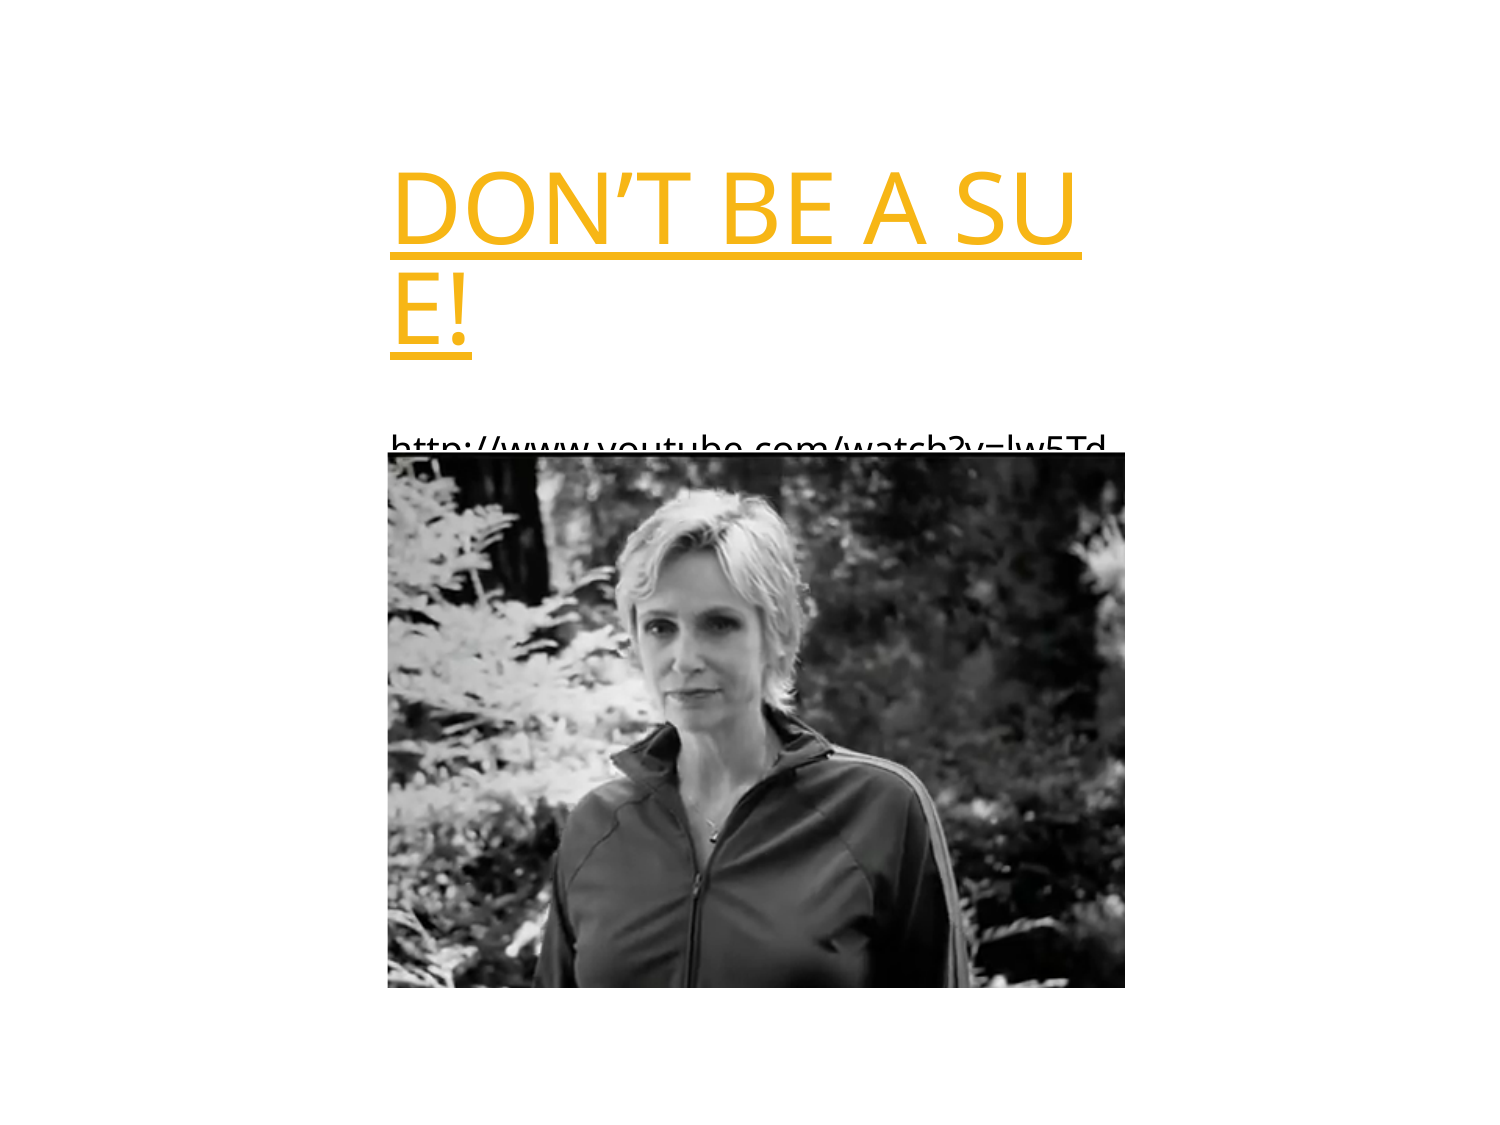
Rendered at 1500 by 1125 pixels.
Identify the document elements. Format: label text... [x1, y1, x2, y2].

text_box DON’T BE A SUE! http://www.youtube.com/watch?v=lw5TdS_Temk [374, 137, 1125, 430]
picture [387, 449, 1126, 988]
